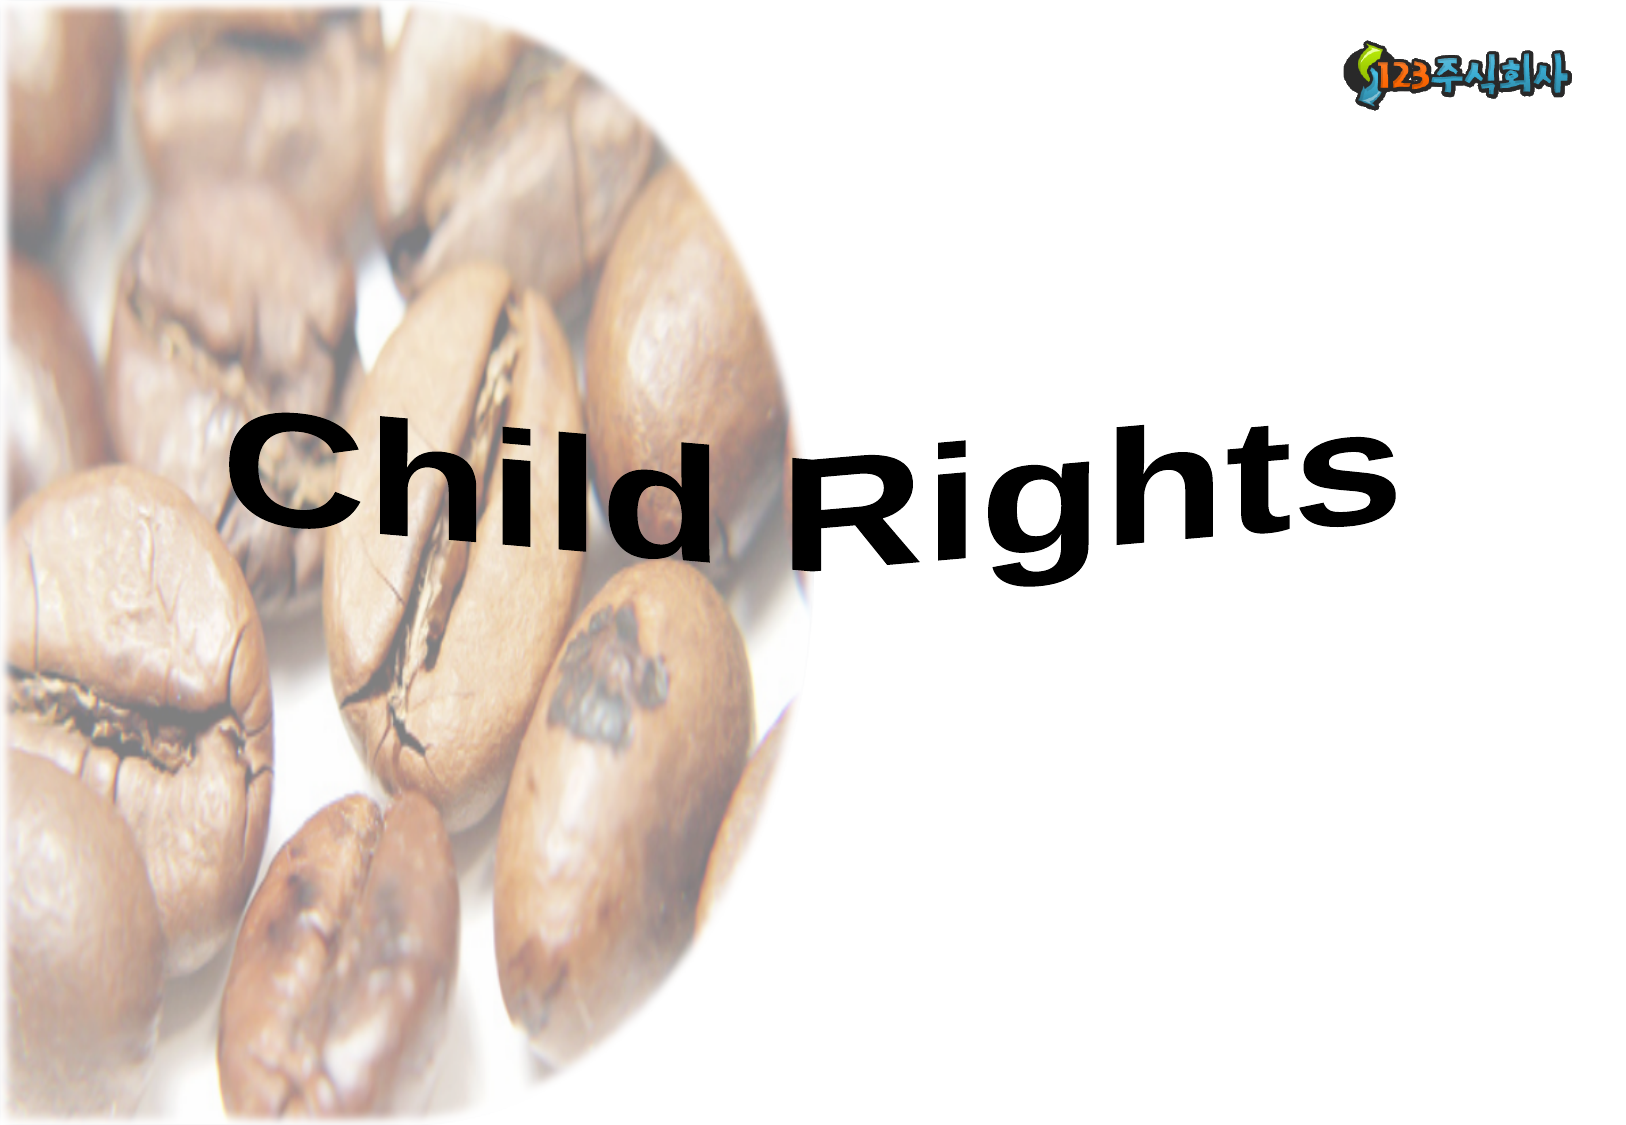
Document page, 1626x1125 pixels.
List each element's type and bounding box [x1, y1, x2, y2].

text_box [15, 15, 798, 1111]
picture [1331, 28, 1582, 121]
